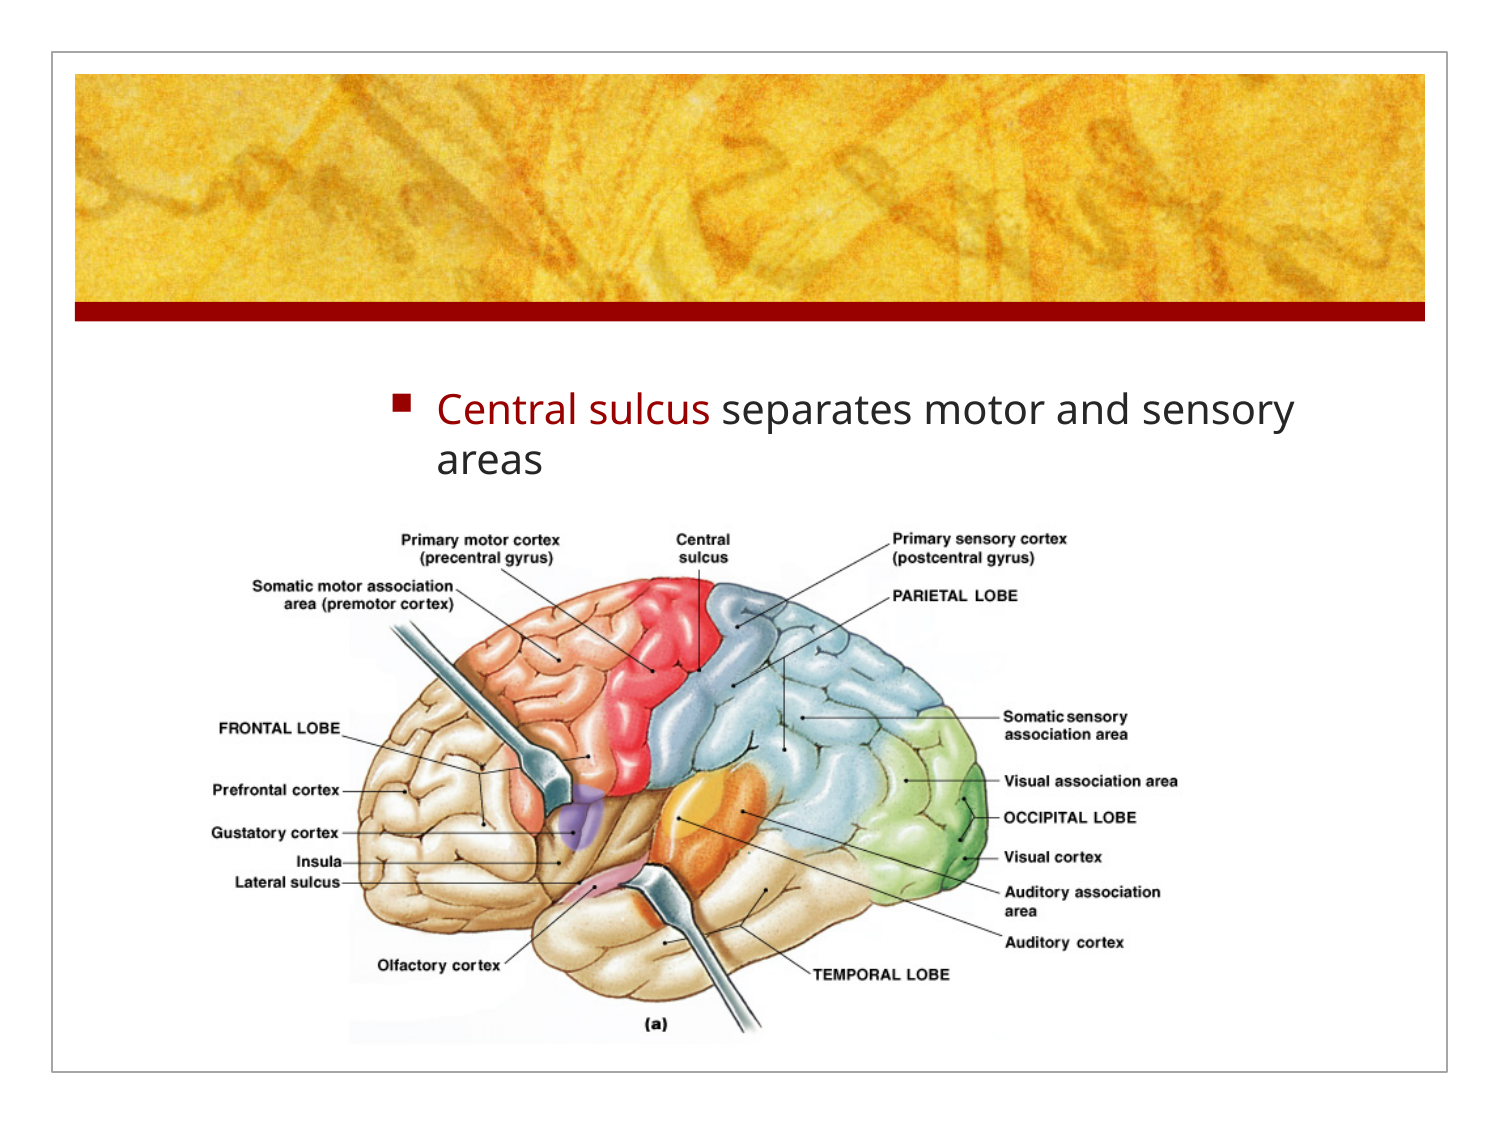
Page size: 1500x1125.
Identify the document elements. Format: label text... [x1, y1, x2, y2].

picture [75, 74, 1425, 301]
picture [177, 511, 1215, 1058]
list Central sulcus separates motor and sensory areas [375, 375, 1392, 1005]
